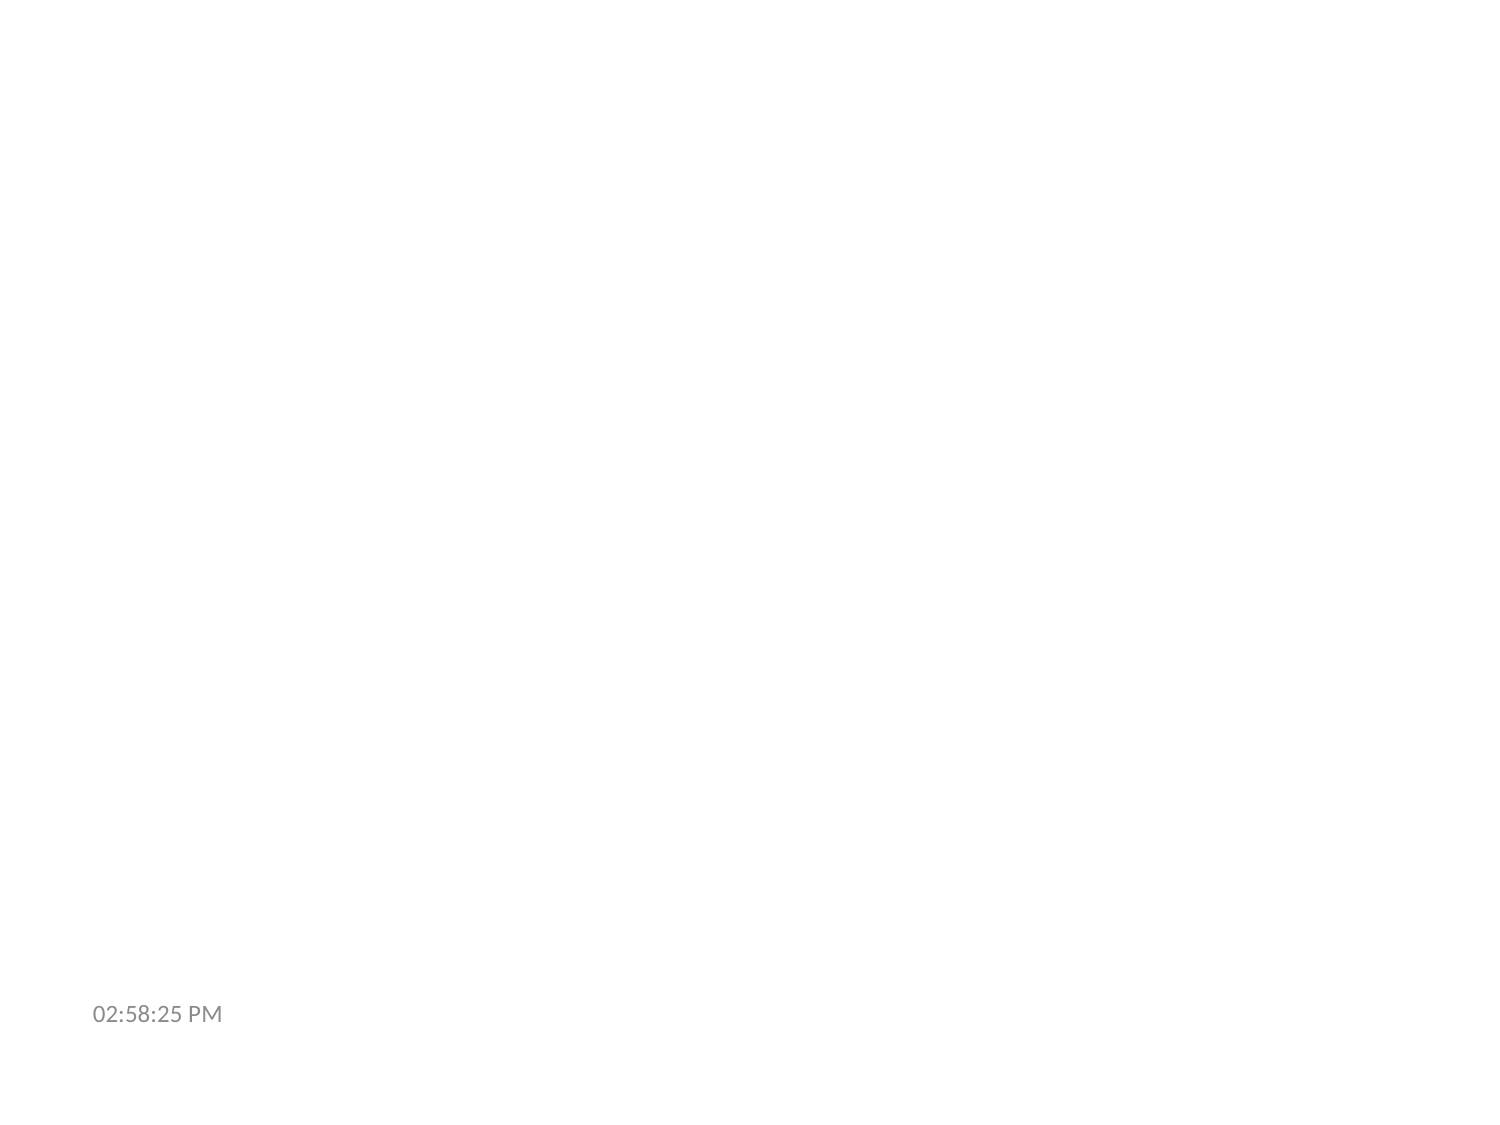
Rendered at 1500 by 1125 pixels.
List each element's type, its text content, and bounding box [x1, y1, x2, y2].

text_box 3:35:09 PM [77, 982, 428, 1043]
